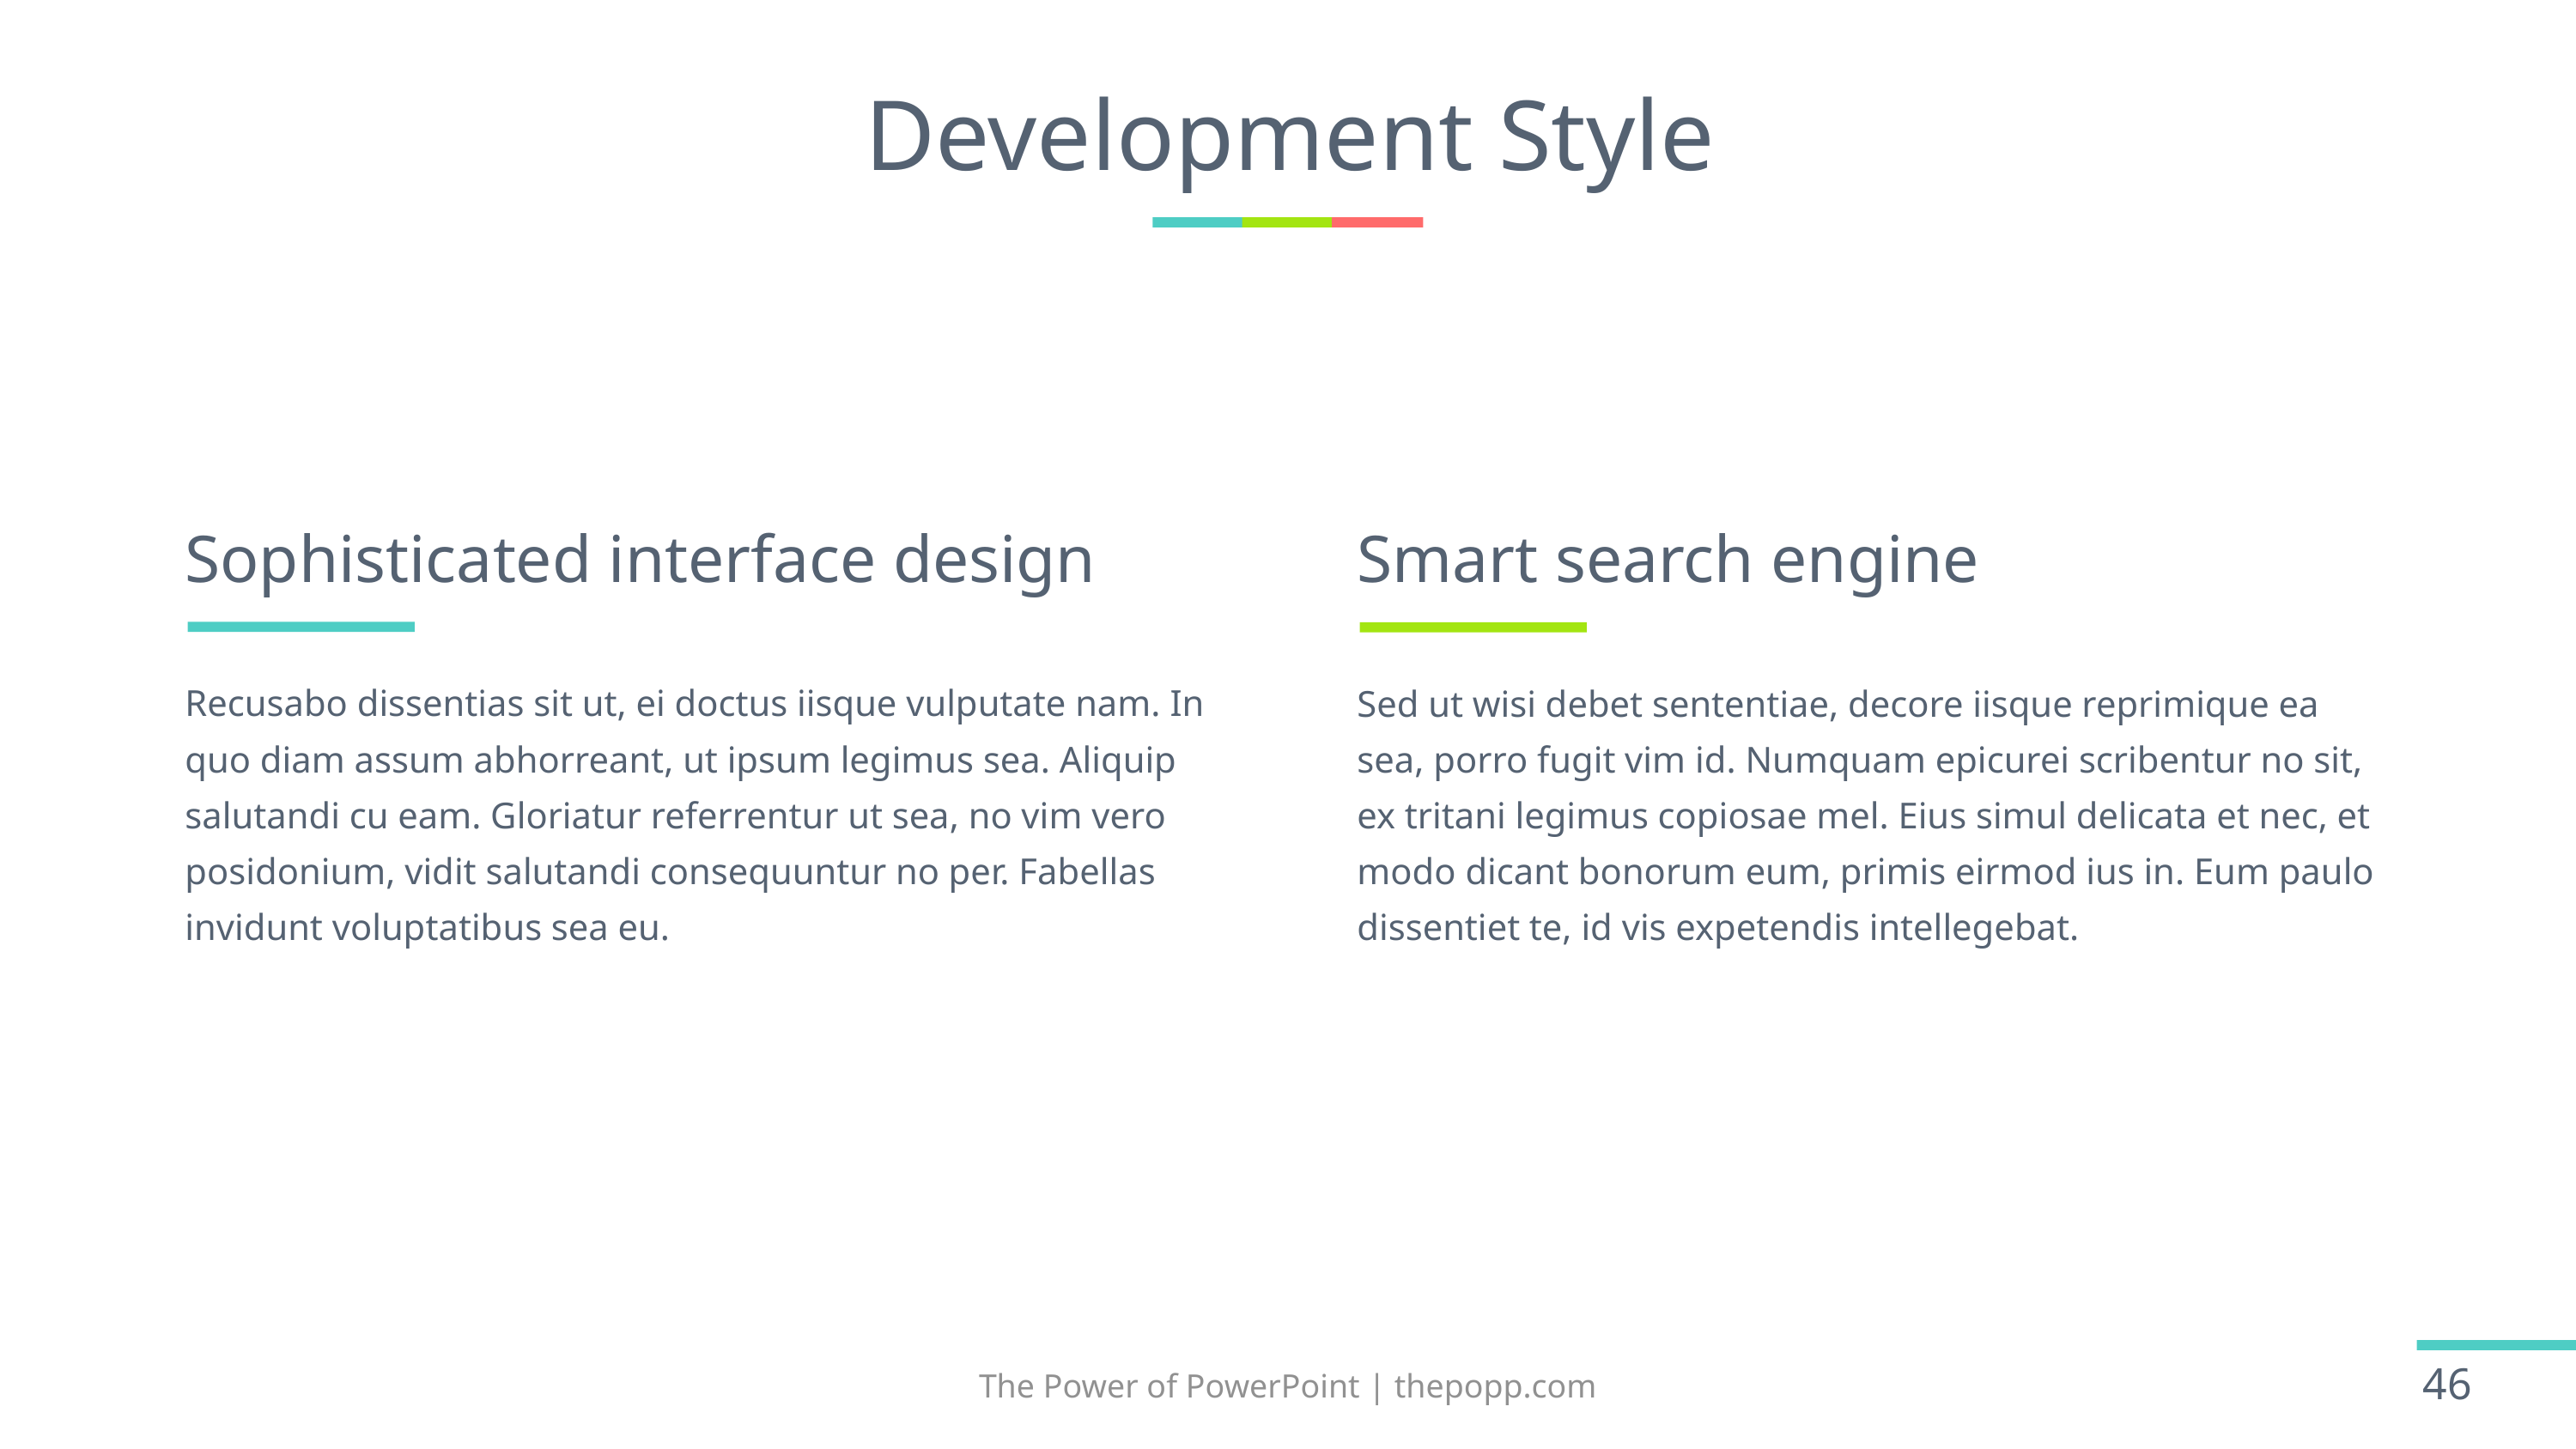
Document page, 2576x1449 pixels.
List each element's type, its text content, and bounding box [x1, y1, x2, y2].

slide_number 46 [2409, 1351, 2576, 1421]
list Recusabo dissentias sit ut, ei doctus iisque vulputate nam. In quo diam assum abhorreant, ut ipsum legimus sea. Aliquip salutandi cu eam. Gloriatur referrentur ut sea, no vim vero posidonium, vidit salutandi consequuntur no per. Fabellas invidunt voluptatibus sea eu. [172, 661, 1227, 995]
title Development Style [69, 49, 2512, 230]
list Sed ut wisi debet sententiae, decore iisque reprimique ea sea, porro fugit vim id. Numquam epicurei scribentur no sit, ex tritani legimus copiosae mel. Eius simul delicata et nec, et modo dicant bonorum eum, primis eirmod ius in. Eum paulo dissentiet te, id vis expetendis intellegebat. [1344, 662, 2399, 996]
list Smart search engine [1344, 504, 2399, 609]
list Sophisticated interface design [172, 504, 1227, 609]
footer The Power of PowerPoint | thepopp.com [853, 1349, 1723, 1427]
